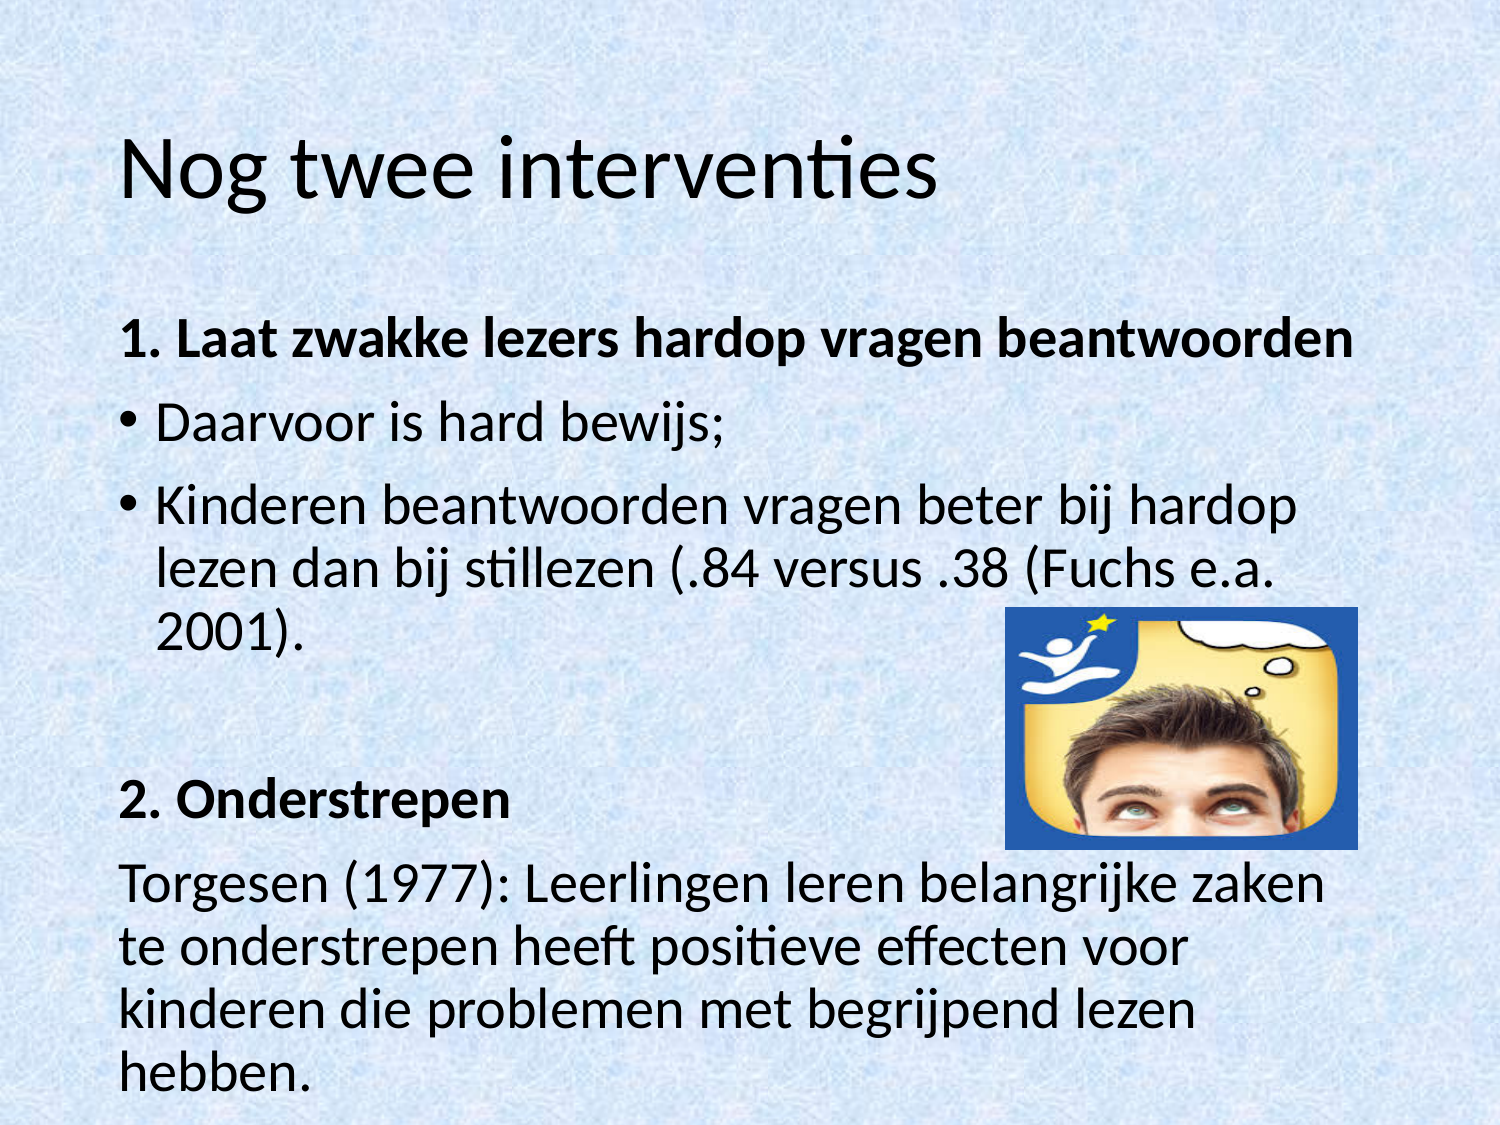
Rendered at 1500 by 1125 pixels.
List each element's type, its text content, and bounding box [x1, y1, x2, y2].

list 1. Laat zwakke lezers hardop vragen beantwoorden Daarvoor is hard bewijs; Kinderen beantwoorden vragen beter bij hardop lezen dan bij stillezen (.84 versus .38 (Fuchs e.a. 2001). 2. Onderstrepen Torgesen (1977): Leerlingen leren belangrijke zaken te onderstrepen heeft positieve effecten voor kinderen die problemen met begrijpend lezen hebben. [103, 299, 1397, 1014]
title Nog twee interventies [103, 59, 1397, 278]
picture [0, 0, 1500, 1125]
